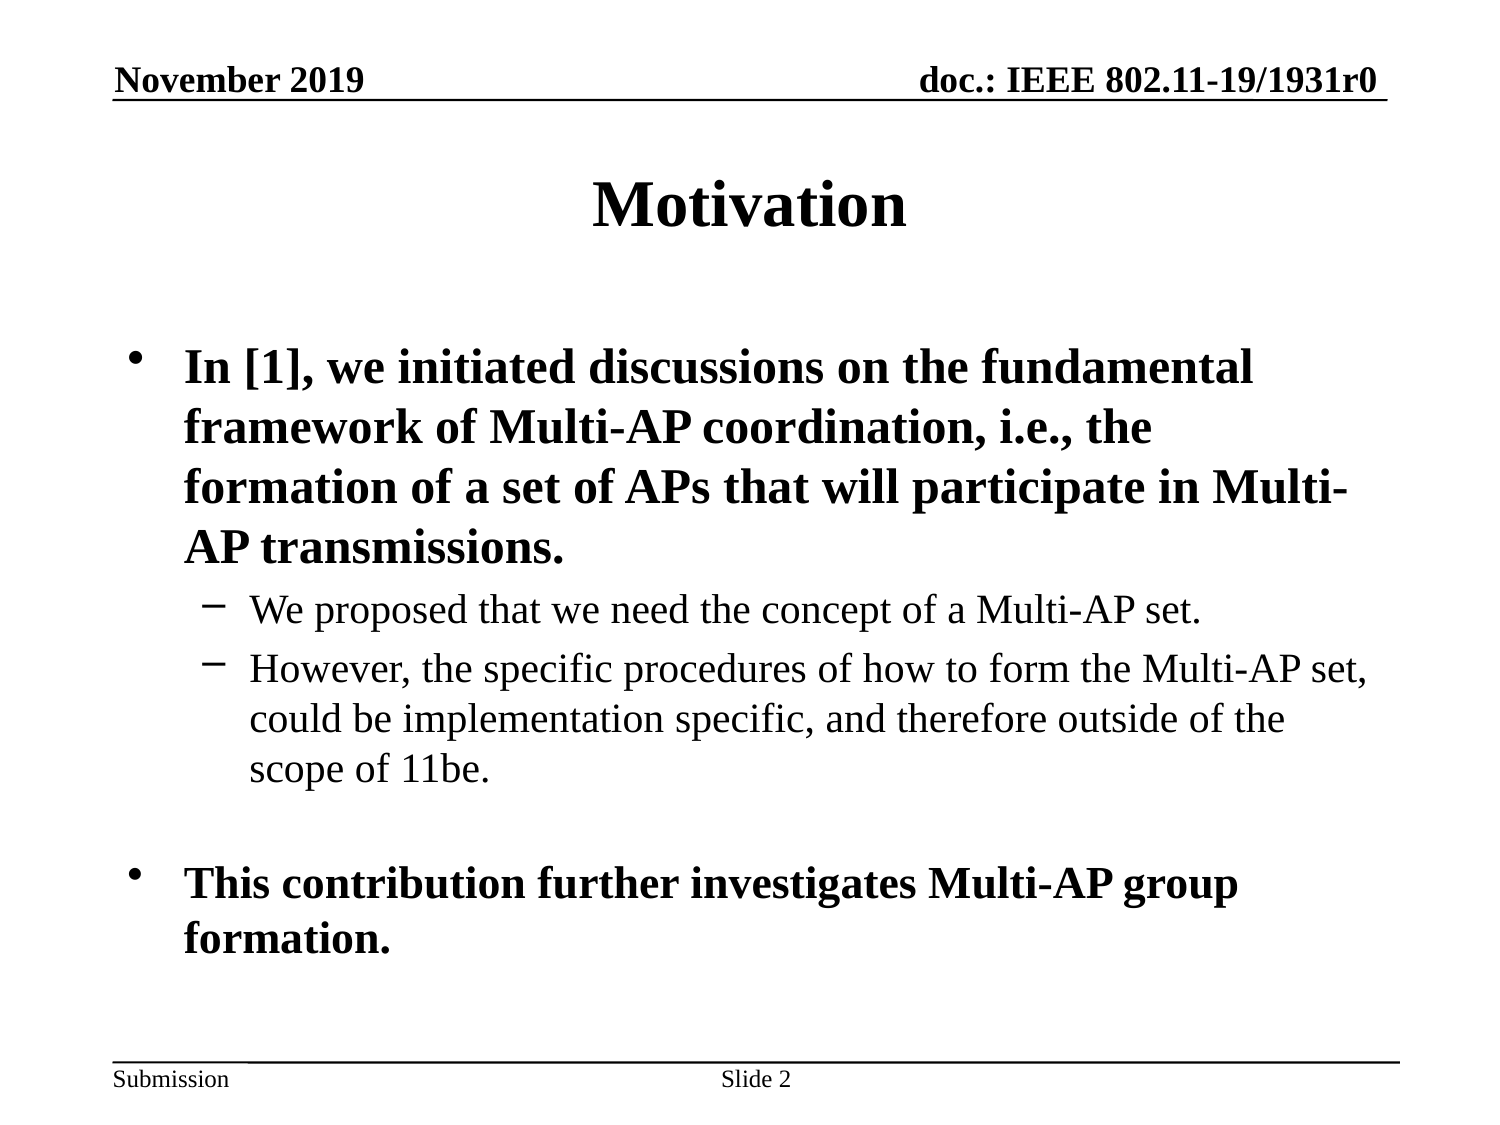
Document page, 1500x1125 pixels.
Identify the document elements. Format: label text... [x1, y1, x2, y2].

title Motivation [112, 112, 1388, 288]
slide_number Slide 2 [712, 1061, 800, 1093]
list In [1], we initiated discussions on the fundamental framework of Multi-AP coordination, i.e., the formation of a set of APs that will participate in Multi-AP transmissions. We proposed that we need the concept of a Multi-AP set. However, the specific procedures of how to form the Multi-AP set, could be implementation specific, and therefore outside of the scope of 11be. This contribution further investigates Multi-AP group formation. [112, 326, 1388, 1002]
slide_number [114, 54, 368, 101]
